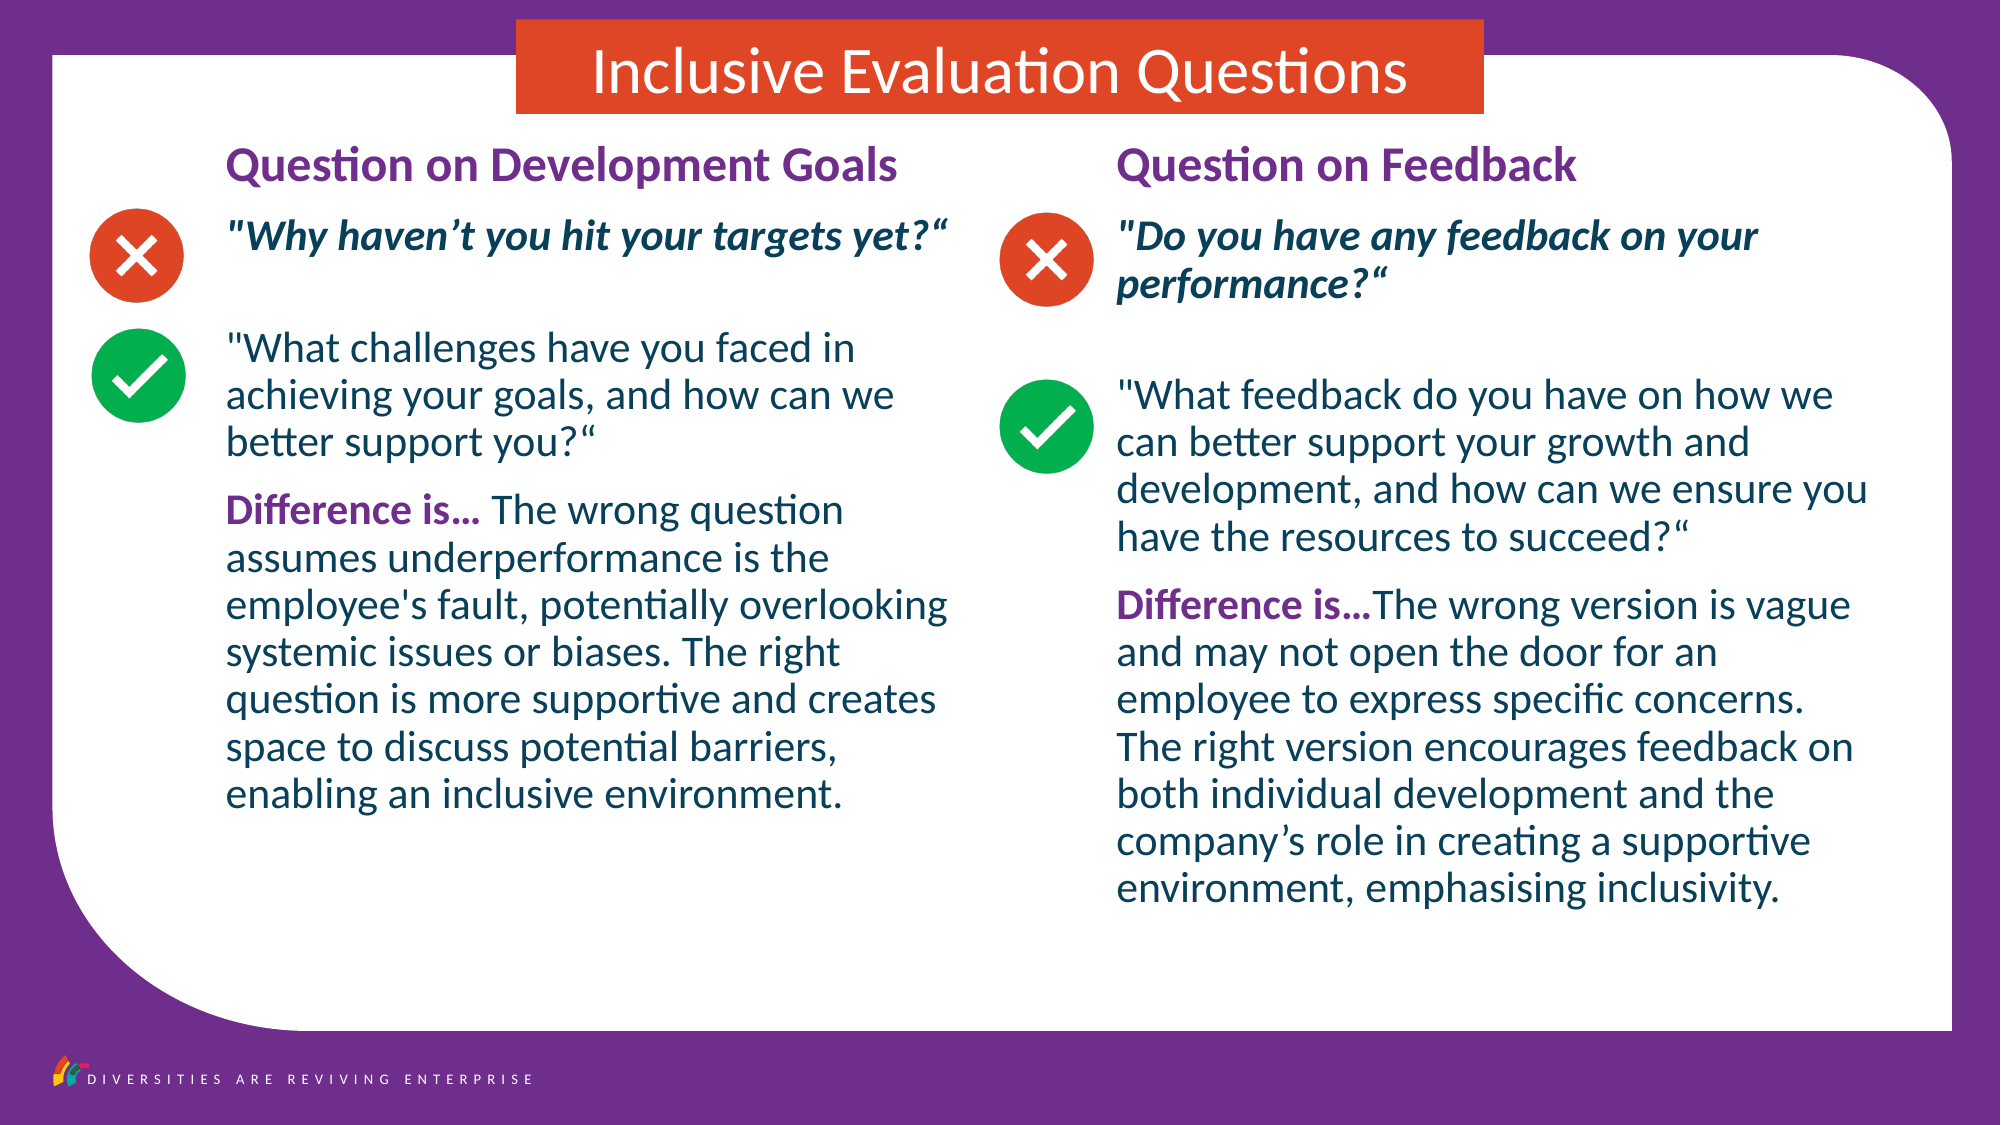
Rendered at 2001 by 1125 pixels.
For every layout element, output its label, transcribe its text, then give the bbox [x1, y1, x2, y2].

picture [77, 196, 196, 315]
text_box Question on Development Goals "Why haven’t you hit your targets yet?“ "What challenges have you faced in achieving your goals, and how can we better support you?“ Difference is… The wrong question assumes underperformance is the employee's fault, potentially overlooking systemic issues or biases. The right question is more supportive and creates space to discuss potential barriers, enabling an inclusive environment. [210, 130, 979, 763]
picture [79, 316, 198, 435]
text_box Inclusive Evaluation Questions [516, 19, 1484, 114]
text_box Question on Feedback "Do you have any feedback on your performance?“ "What feedback do you have on how we can better support your growth and development, and how can we ensure you have the resources to succeed?“ Difference is…The wrong version is vague and may not open the door for an employee to express specific concerns. The right version encourages feedback on both individual development and the company’s role in creating a supportive environment, emphasising inclusivity. [1101, 130, 1896, 763]
picture [987, 200, 1106, 319]
picture [987, 367, 1106, 486]
